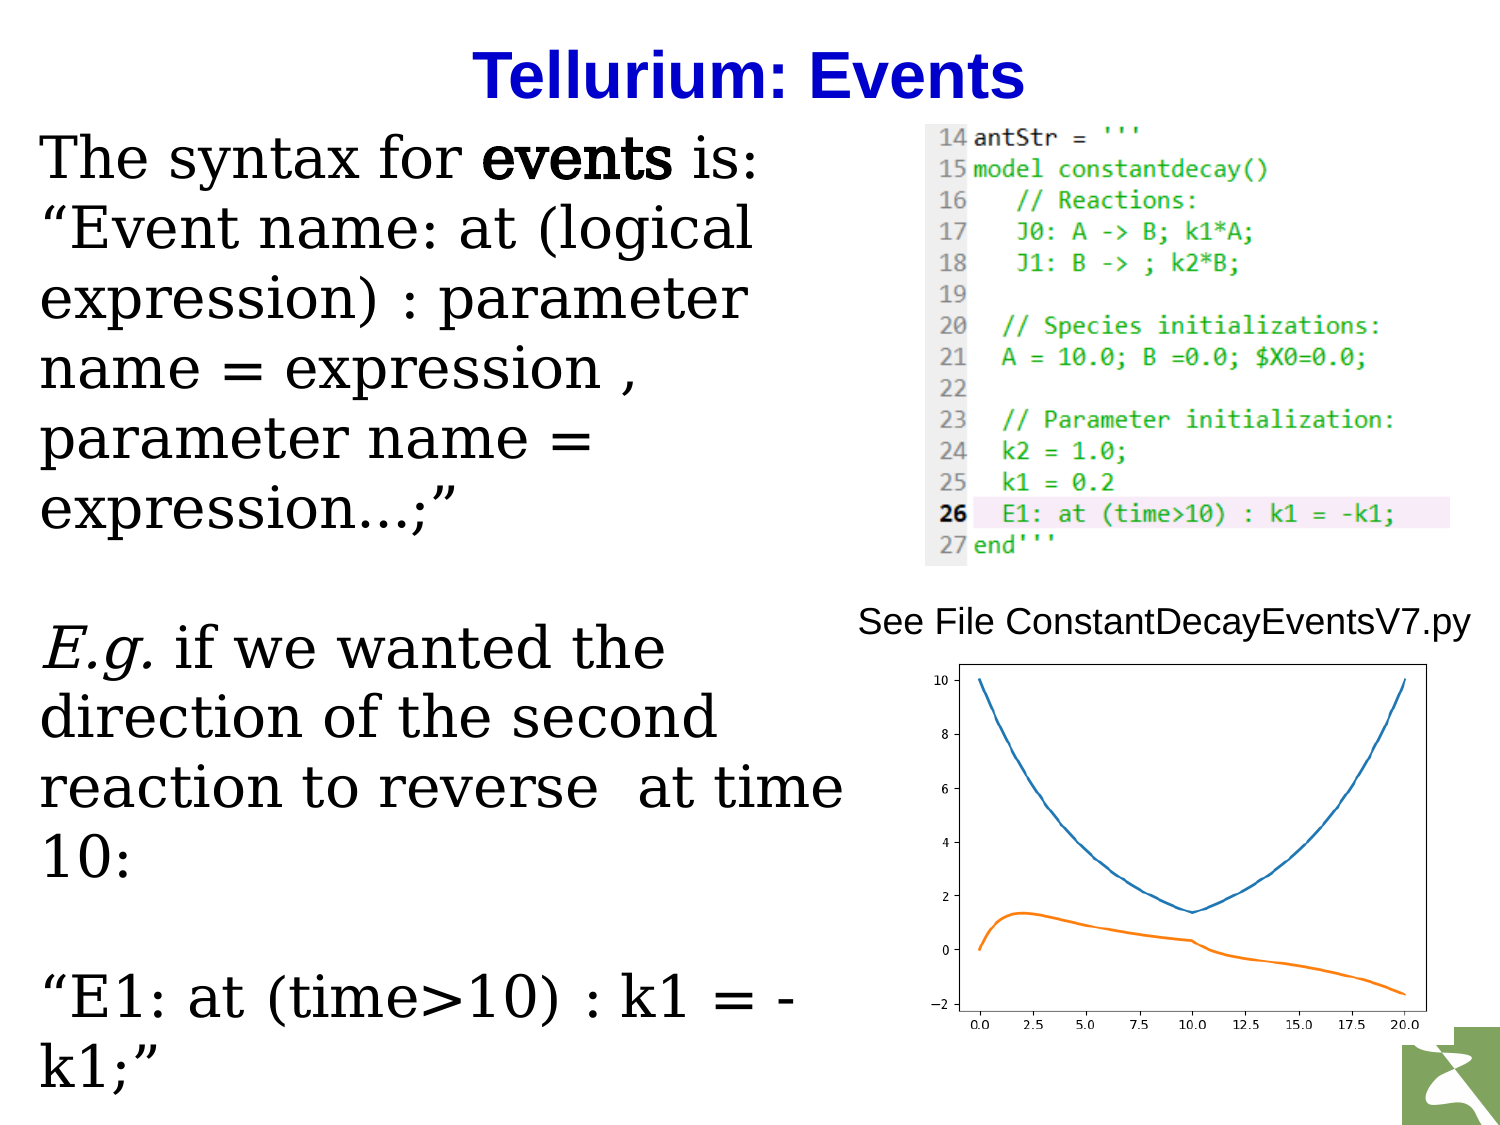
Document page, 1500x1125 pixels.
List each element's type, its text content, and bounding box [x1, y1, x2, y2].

picture [925, 124, 1450, 566]
picture [912, 642, 1500, 1125]
text_box See File ConstantDecayEventsV7.py [843, 589, 1500, 650]
text_box [0, 556, 1500, 663]
text_box [0, 112, 1500, 478]
title Tellurium: Events [0, 19, 1500, 112]
